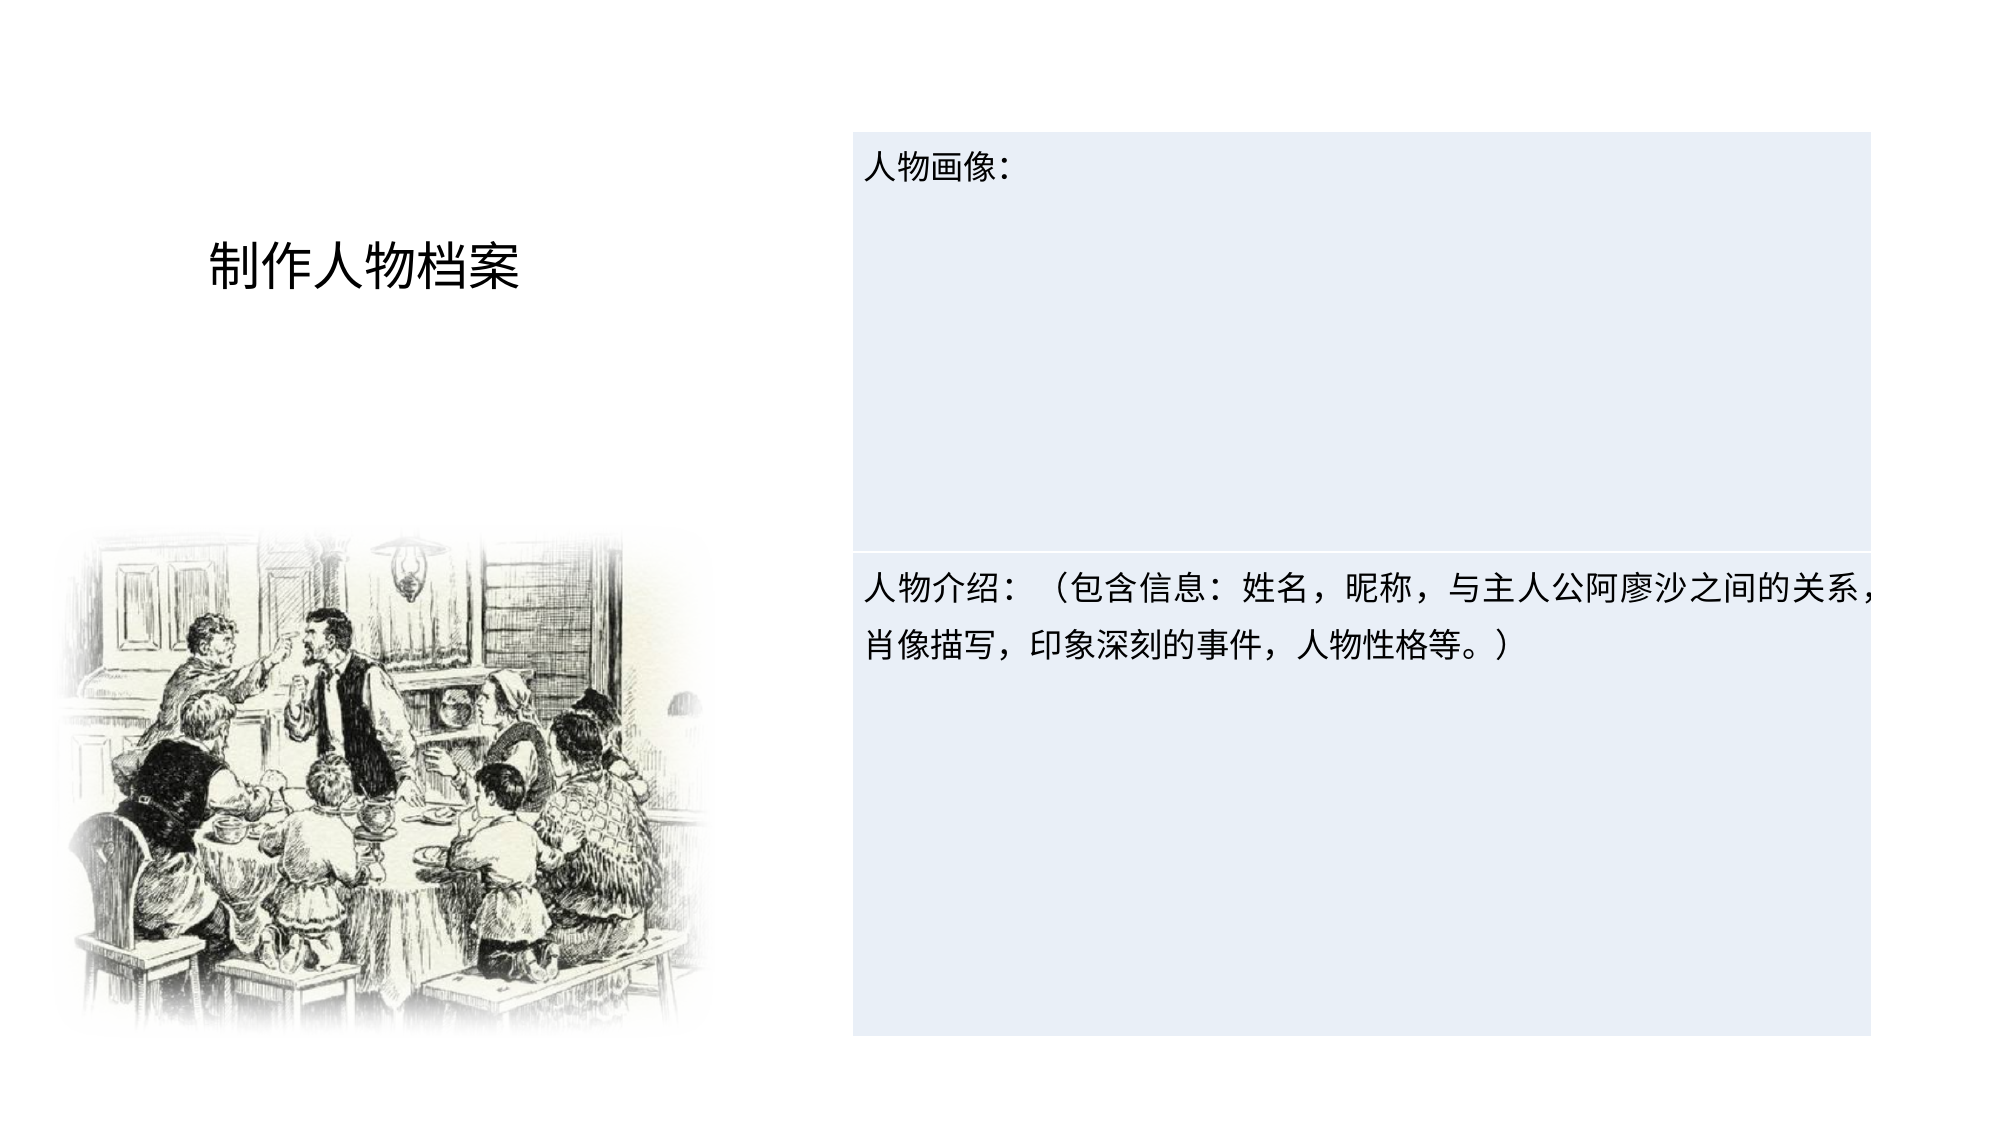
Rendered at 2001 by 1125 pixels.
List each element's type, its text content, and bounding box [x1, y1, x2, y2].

text_box 制作人物档案 [193, 225, 536, 303]
table_header 人物画像： [853, 132, 1871, 551]
table_cell 人物介绍：（包含信息：姓名，昵称，与主人公阿廖沙之间的关系，肖像描写，印象深刻的事件，人物性格等。） [853, 553, 1871, 1036]
picture [48, 522, 718, 1041]
